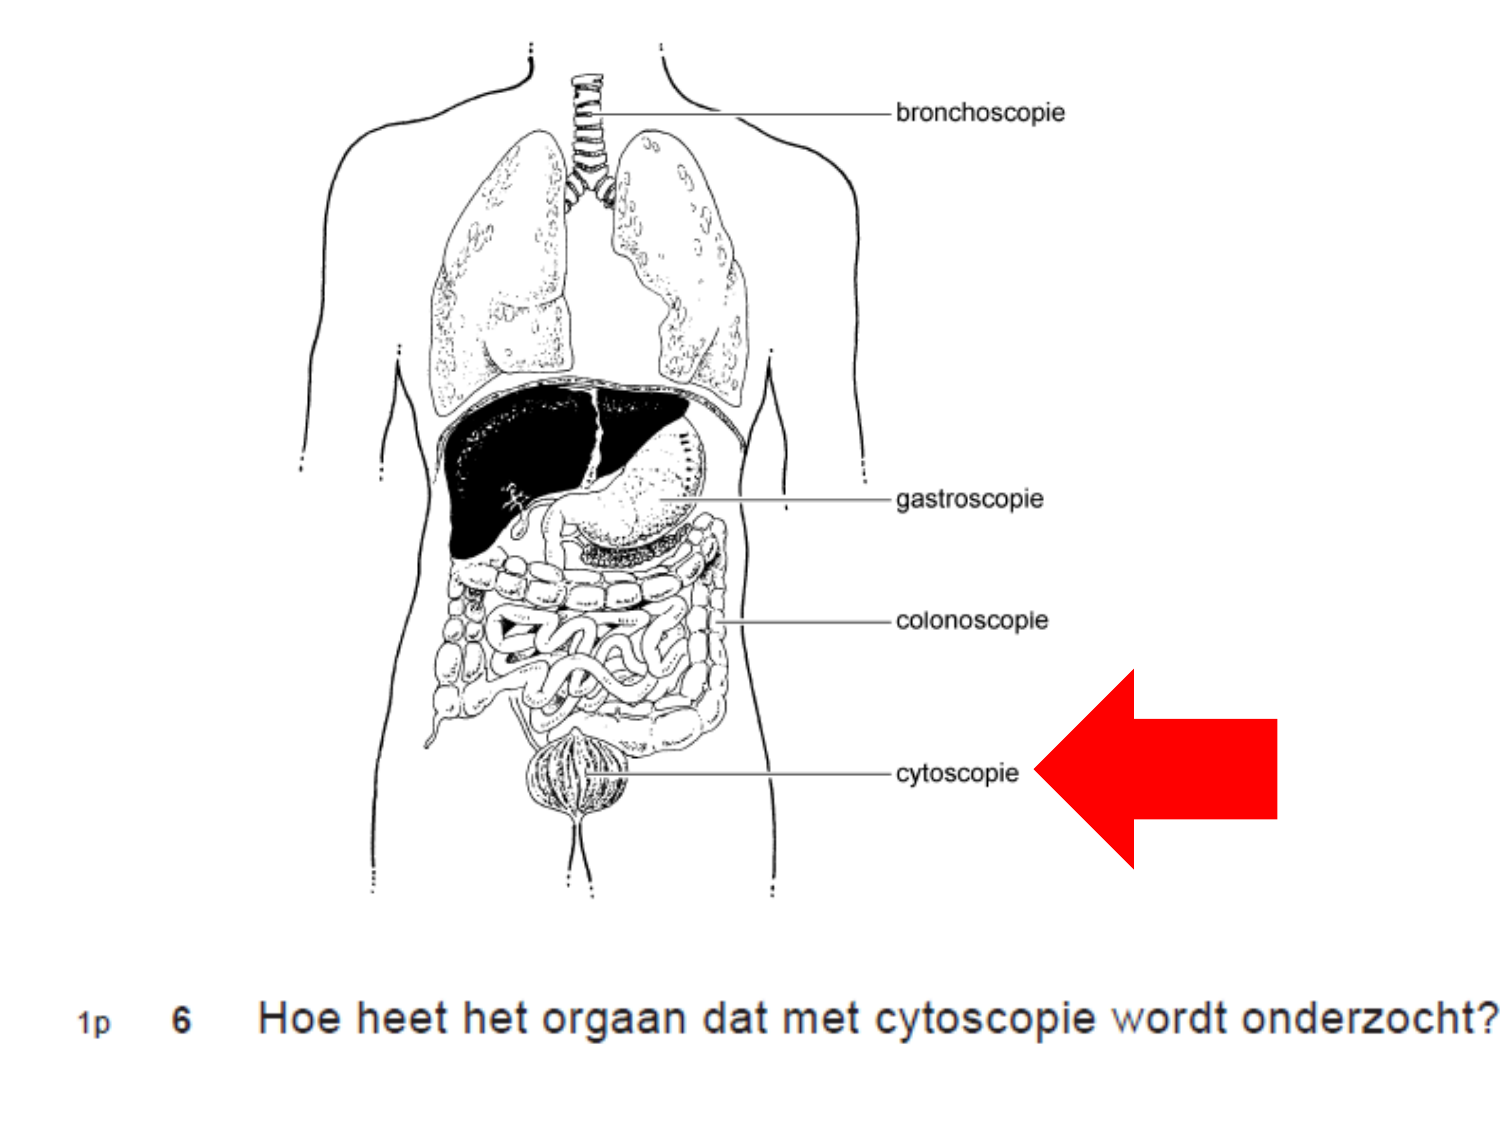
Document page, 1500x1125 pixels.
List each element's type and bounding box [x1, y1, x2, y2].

picture [289, 18, 1097, 924]
picture [52, 982, 1500, 1106]
text_box [1101, 666, 1280, 872]
